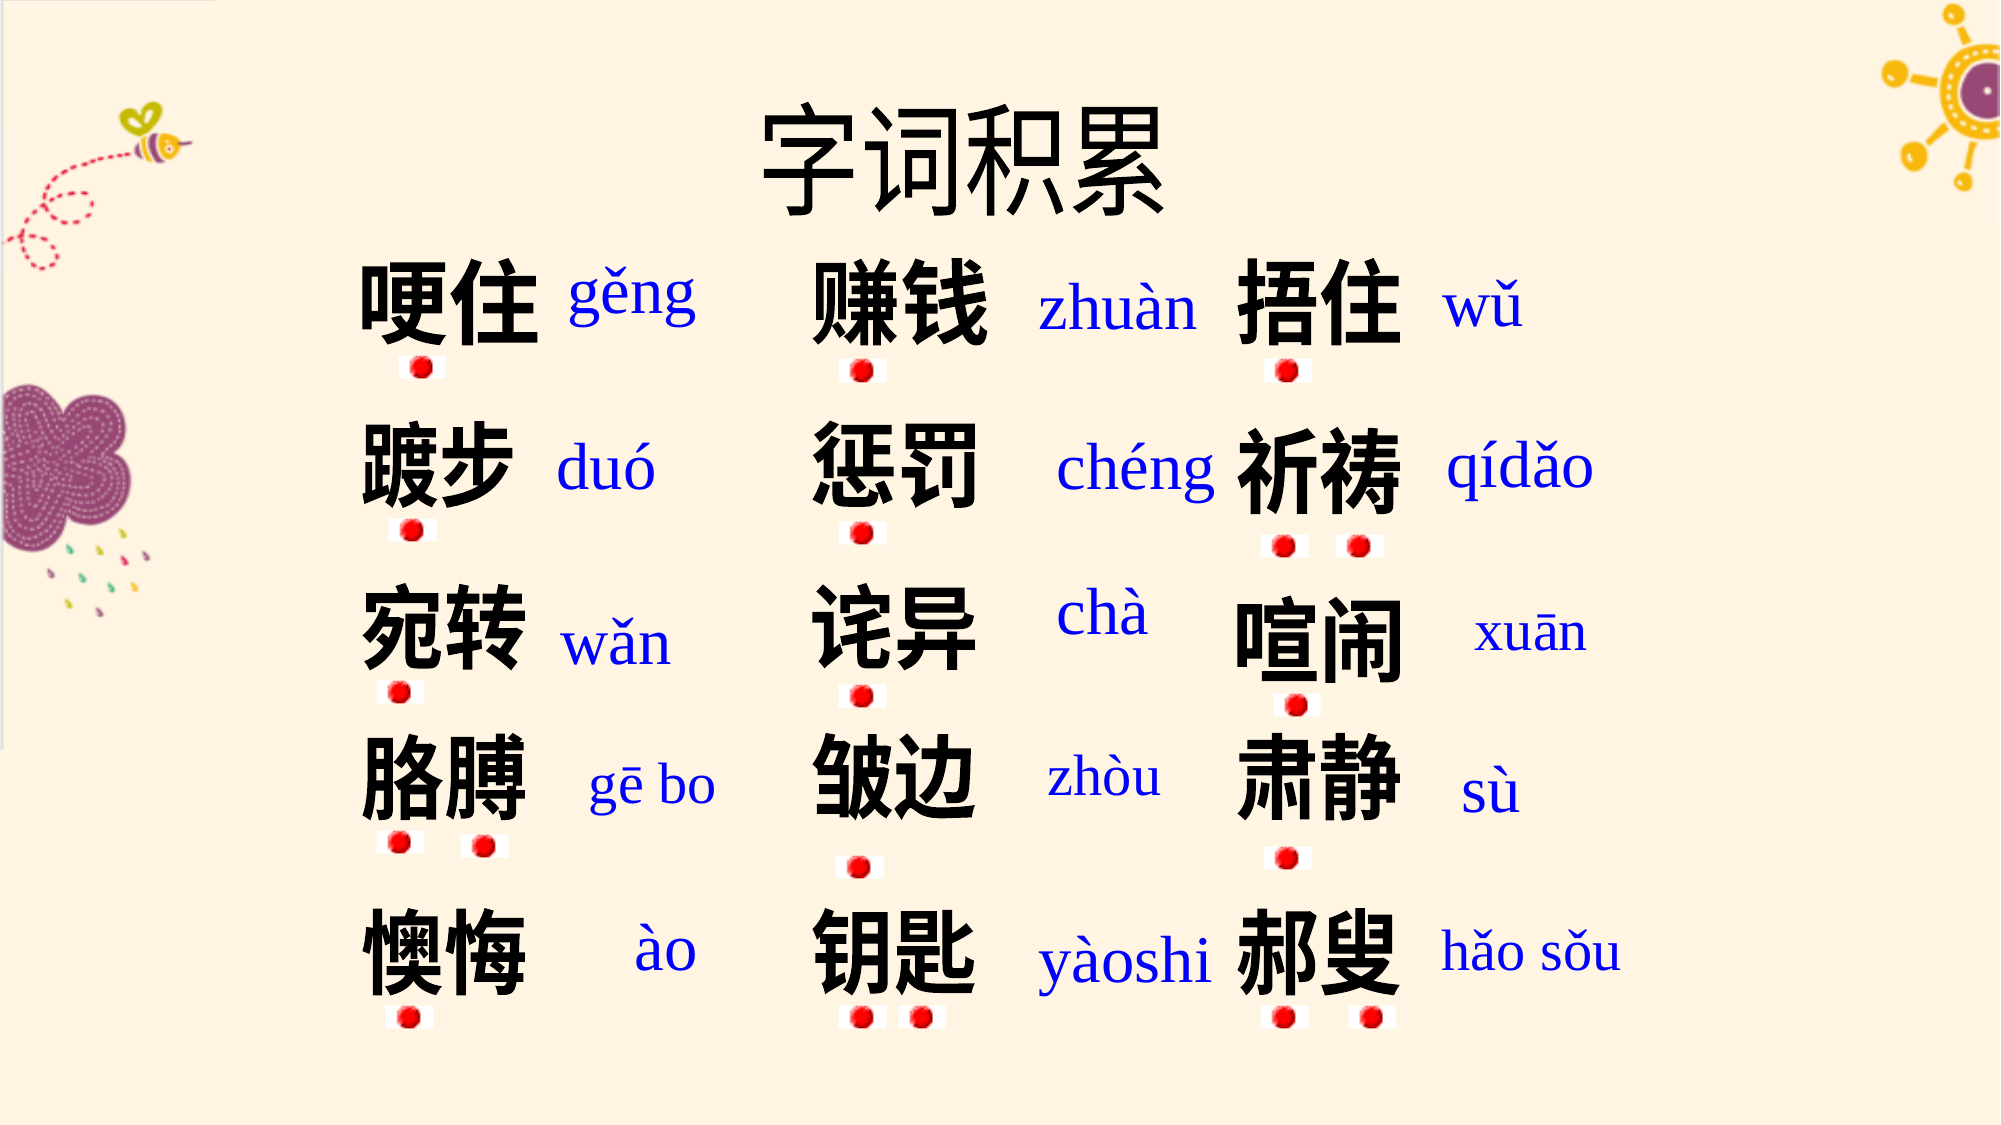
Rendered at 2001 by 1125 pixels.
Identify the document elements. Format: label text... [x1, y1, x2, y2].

text_box sù [1446, 738, 1536, 834]
text_box gē bo [574, 737, 732, 823]
text_box gěng [552, 239, 765, 335]
text_box wǔ [1427, 252, 1641, 347]
text_box xuān [1460, 584, 1604, 670]
text_box duó [541, 415, 755, 511]
text_box zhuàn [1023, 255, 1237, 351]
text_box chéng [1041, 415, 1255, 511]
text_box chà [1041, 560, 1255, 656]
text_box qídǎo [1431, 413, 1670, 508]
text_box wǎn [545, 590, 784, 685]
text_box zhòu [1033, 729, 1177, 815]
picture [0, 0, 2000, 1125]
text_box yàoshi [1023, 908, 1229, 1003]
text_box ào [619, 896, 713, 992]
text_box hǎo sǒu [1426, 904, 1637, 1050]
